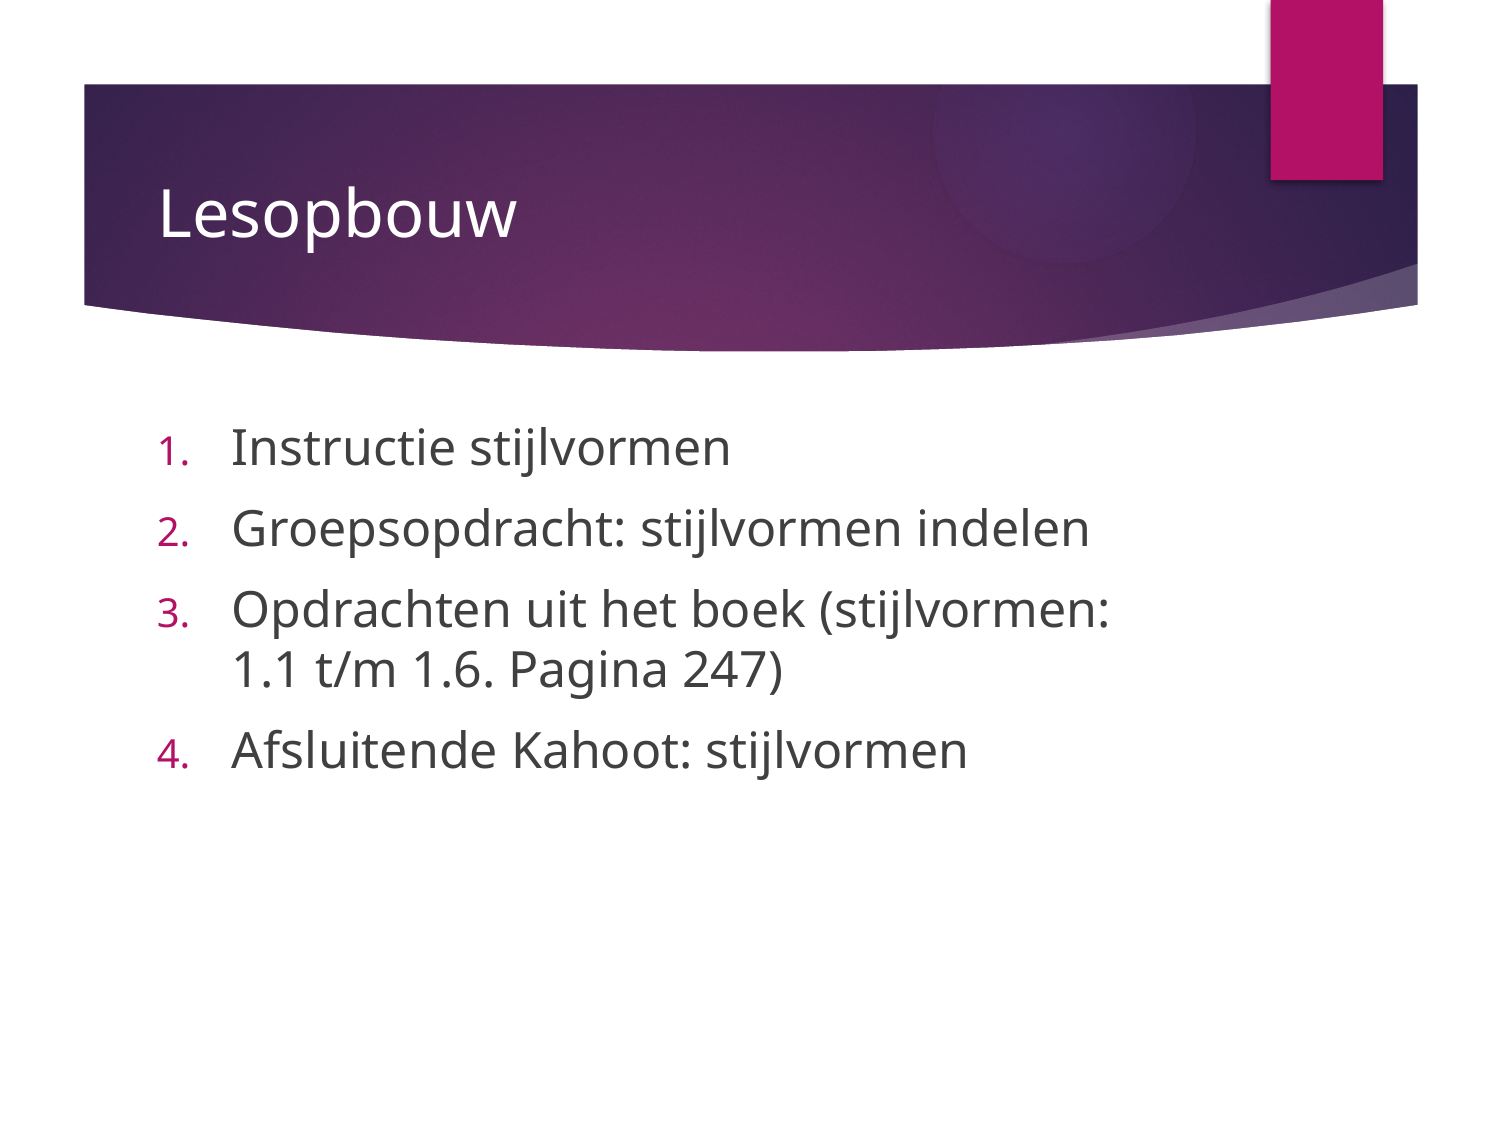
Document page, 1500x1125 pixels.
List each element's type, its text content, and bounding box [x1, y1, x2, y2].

title Lesopbouw [142, 152, 1183, 269]
list Instructie stijlvormen Groepsopdracht: stijlvormen indelen Opdrachten uit het boek (stijlvormen: 1.1 t/m 1.6. Pagina 247) Afsluitende Kahoot: stijlvormen [141, 408, 1183, 988]
